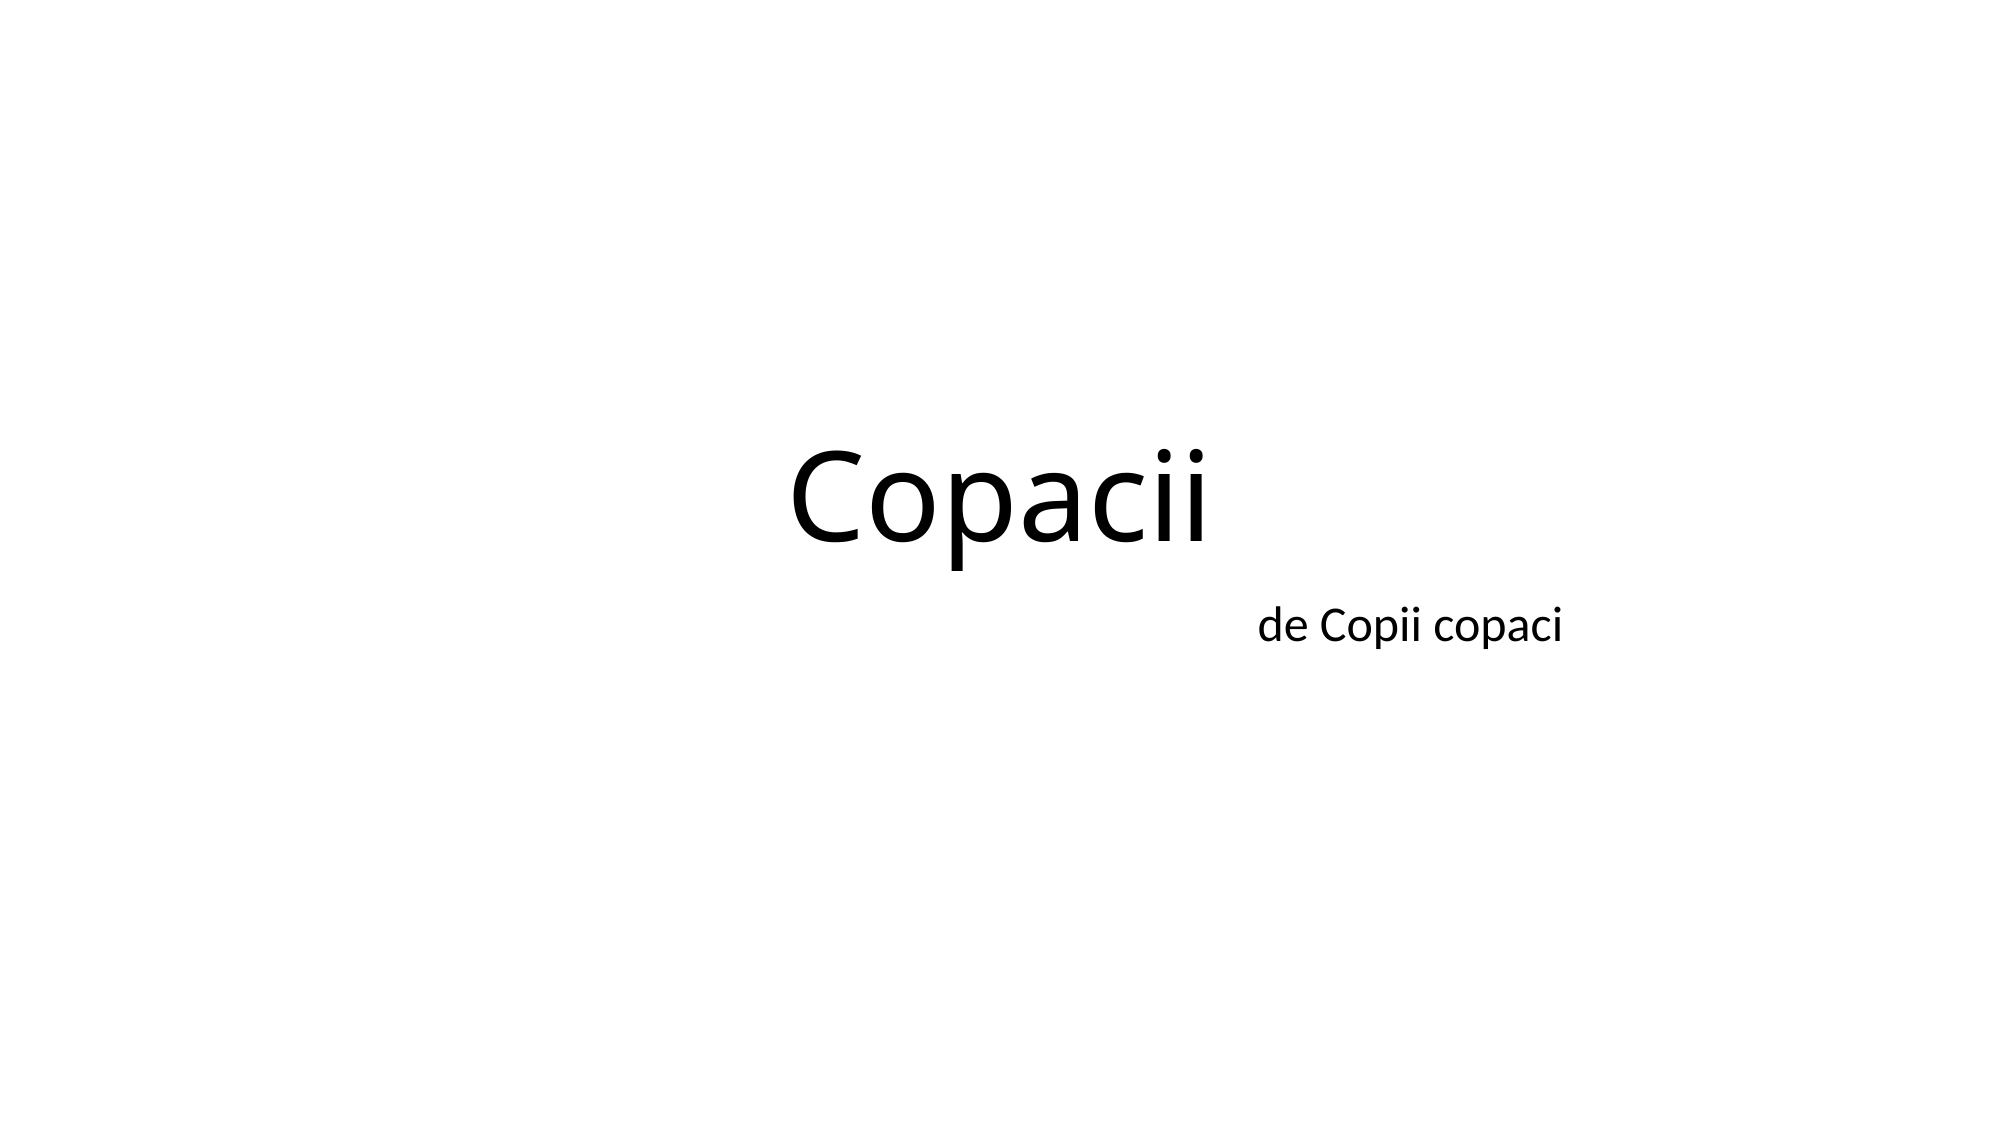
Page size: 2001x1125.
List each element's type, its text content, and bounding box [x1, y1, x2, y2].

title Copacii [249, 184, 1750, 576]
subtitle de Copii copaci [249, 590, 1750, 863]
